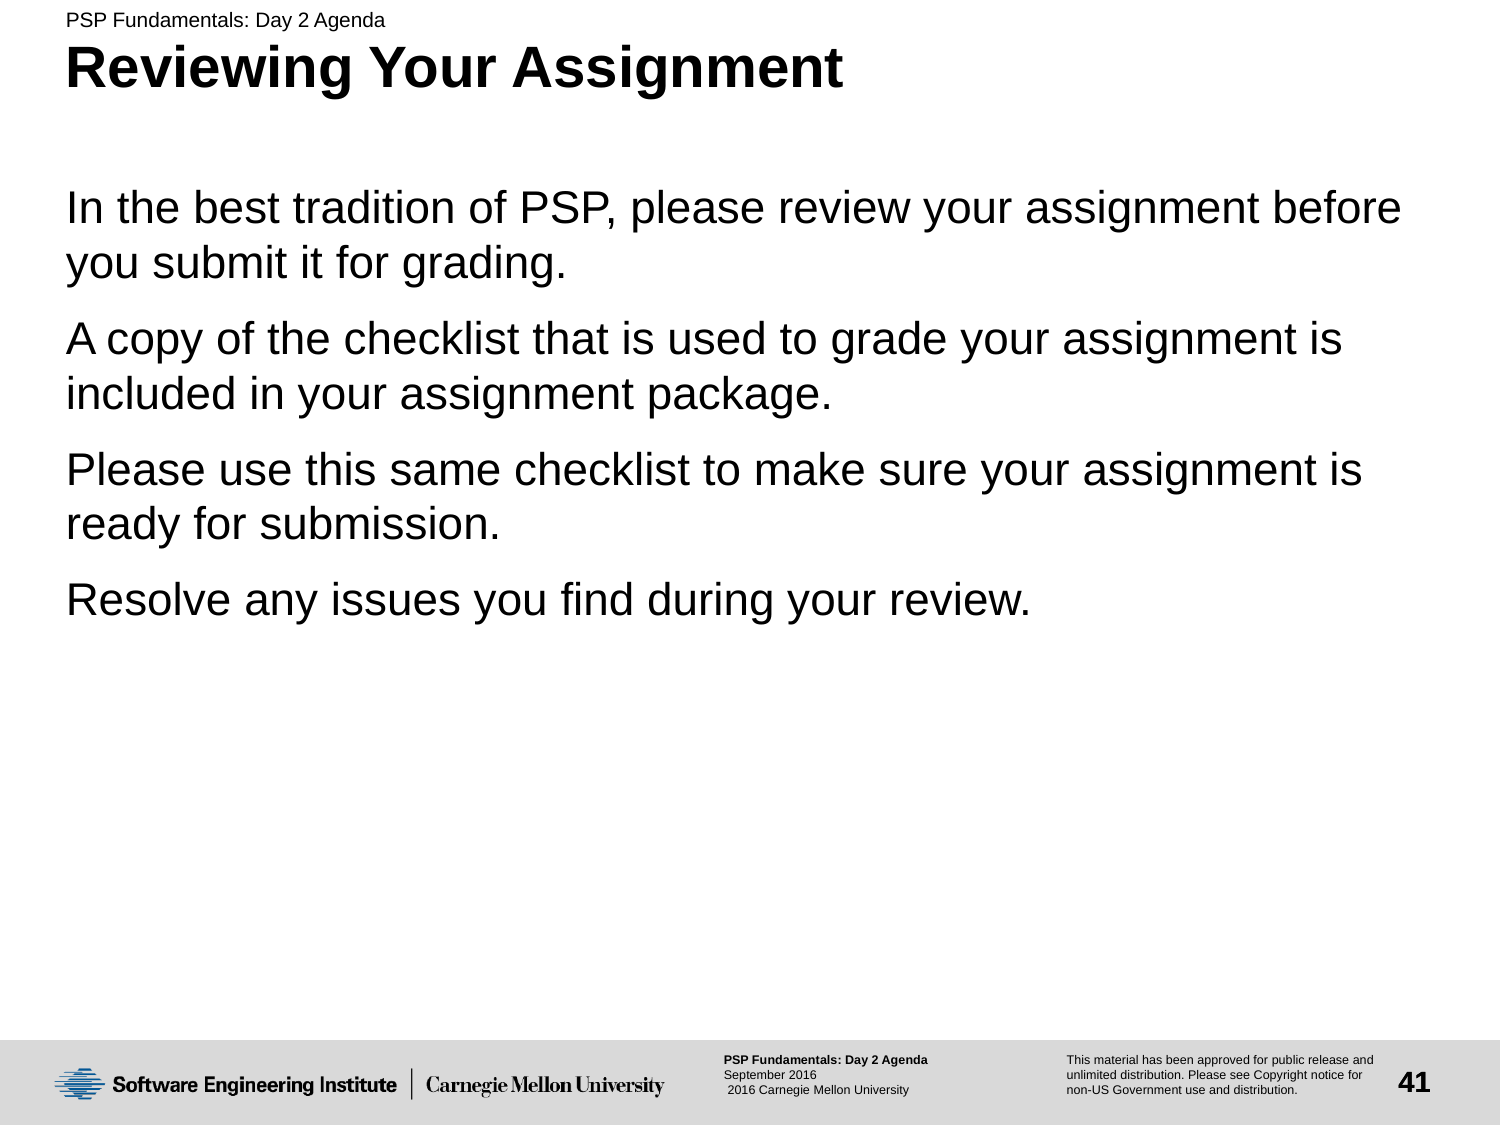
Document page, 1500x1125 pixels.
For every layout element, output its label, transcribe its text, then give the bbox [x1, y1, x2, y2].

title Reviewing Your Assignment [65, 37, 1430, 148]
picture [46, 1061, 673, 1104]
list In the best tradition of PSP, please review your assignment before you submit it for grading. A copy of the checklist that is used to grade your assignment is included in your assignment package. Please use this same checklist to make sure your assignment is ready for submission. Resolve any issues you find during your review. [65, 177, 1431, 1000]
